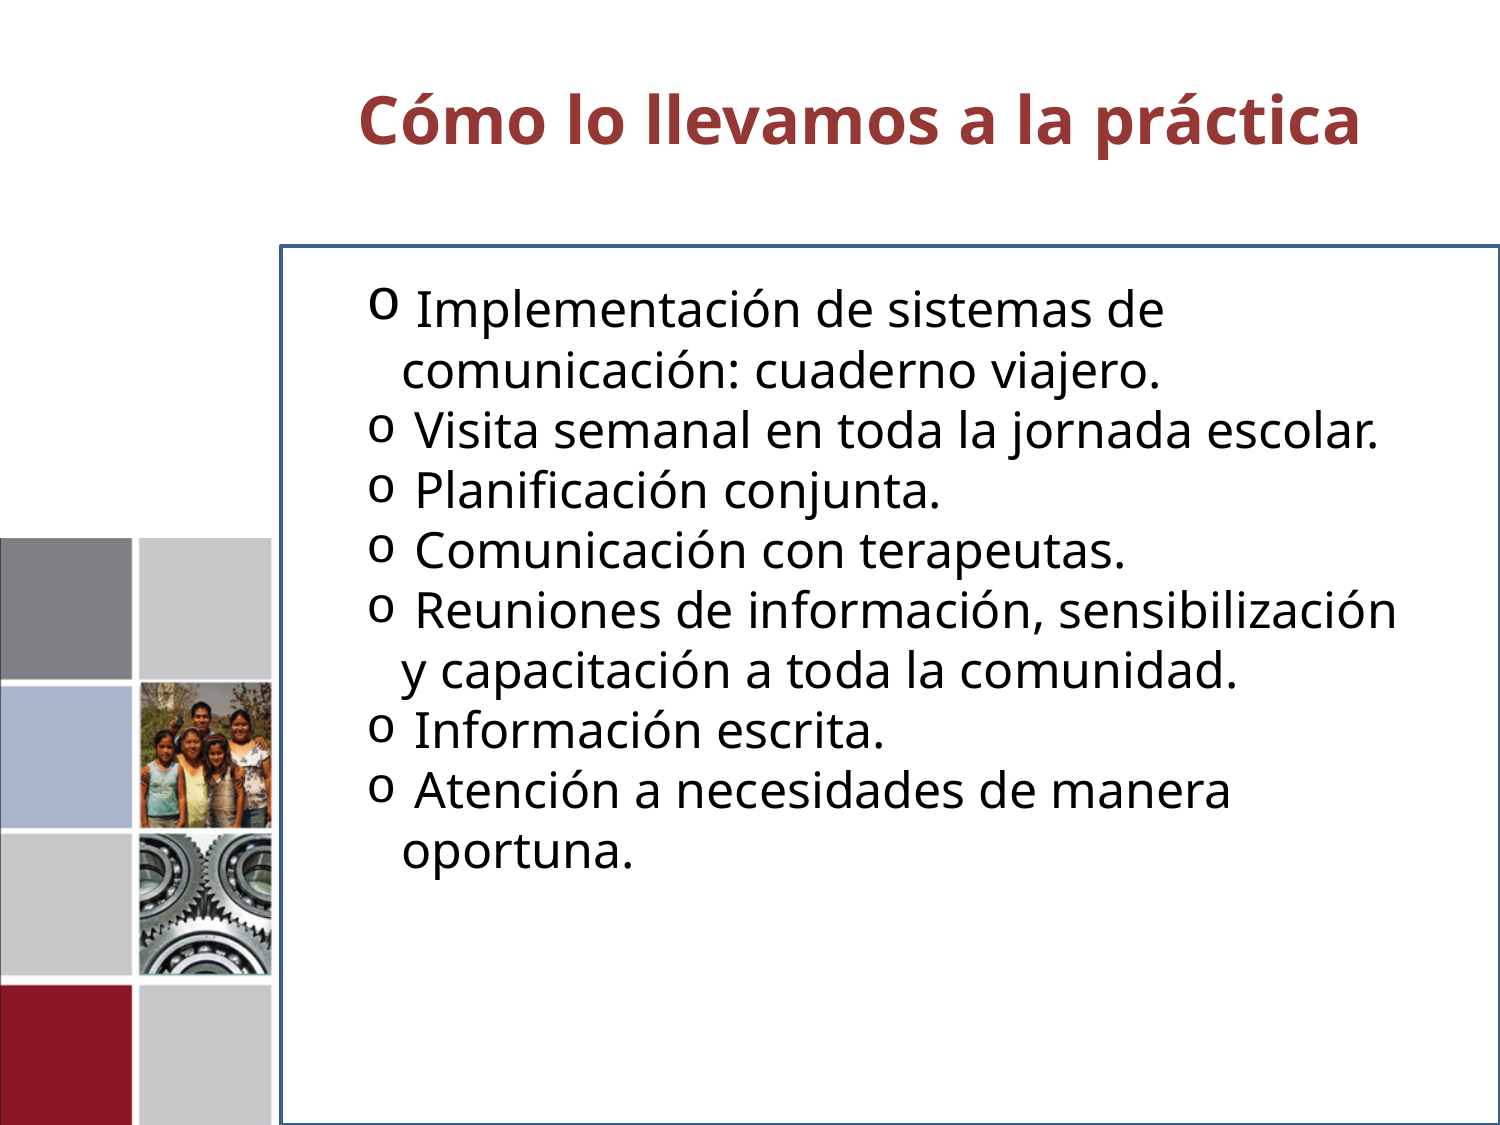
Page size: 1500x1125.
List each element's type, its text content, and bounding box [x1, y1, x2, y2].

text_box Implementación de sistemas de comunicación: cuaderno viajero. Visita semanal en toda la jornada escolar. Planificación conjunta. Comunicación con terapeutas. Reuniones de información, sensibilización y capacitación a toda la comunidad. Información escrita. Atención a necesidades de manera oportuna. [351, 261, 1430, 887]
text_box Cómo lo llevamos a la práctica [342, 70, 1378, 165]
picture [0, 538, 273, 1125]
